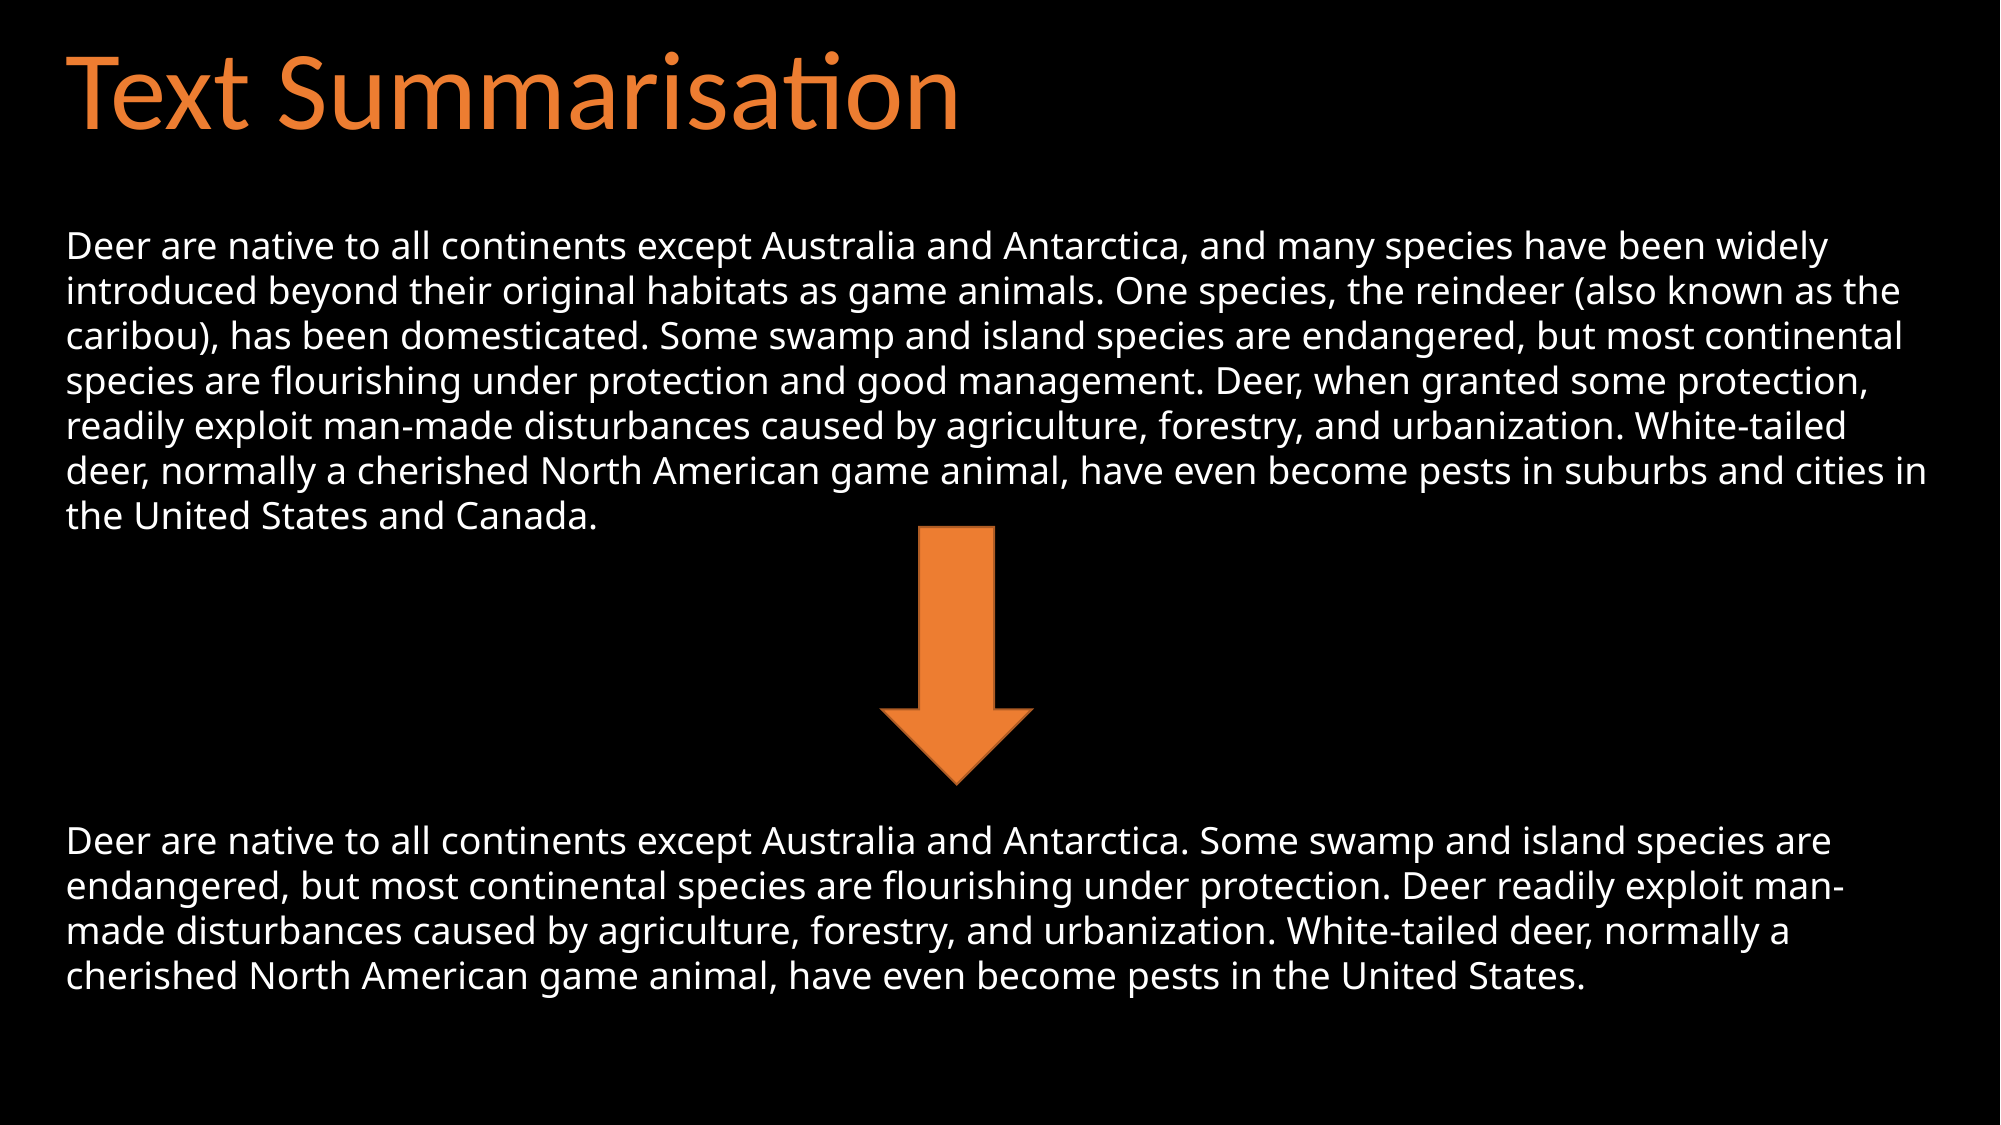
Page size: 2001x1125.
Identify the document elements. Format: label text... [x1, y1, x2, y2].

text_box Text Summarisation Deer are native to all continents except Australia and Antarctica, and many species have been widely introduced beyond their original habitats as game animals. One species, the reindeer (also known as the caribou), has been domesticated. Some swamp and island species are endangered, but most continental species are flourishing under protection and good management. Deer, when granted some protection, readily exploit man-made disturbances caused by agriculture, forestry, and urbanization. White-tailed deer, normally a cherished North American game animal, have even become pests in suburbs and cities in the United States and Canada. Deer are native to all continents except Australia and Antarctica. Some swamp and island species are endangered, but most continental species are flourishing under protection. Deer readily exploit man-made disturbances caused by agriculture, forestry, and urbanization. White-tailed deer, normally a cherished North American game animal, have even become pests in the United States. [50, 9, 1950, 1005]
text_box [879, 525, 1035, 786]
